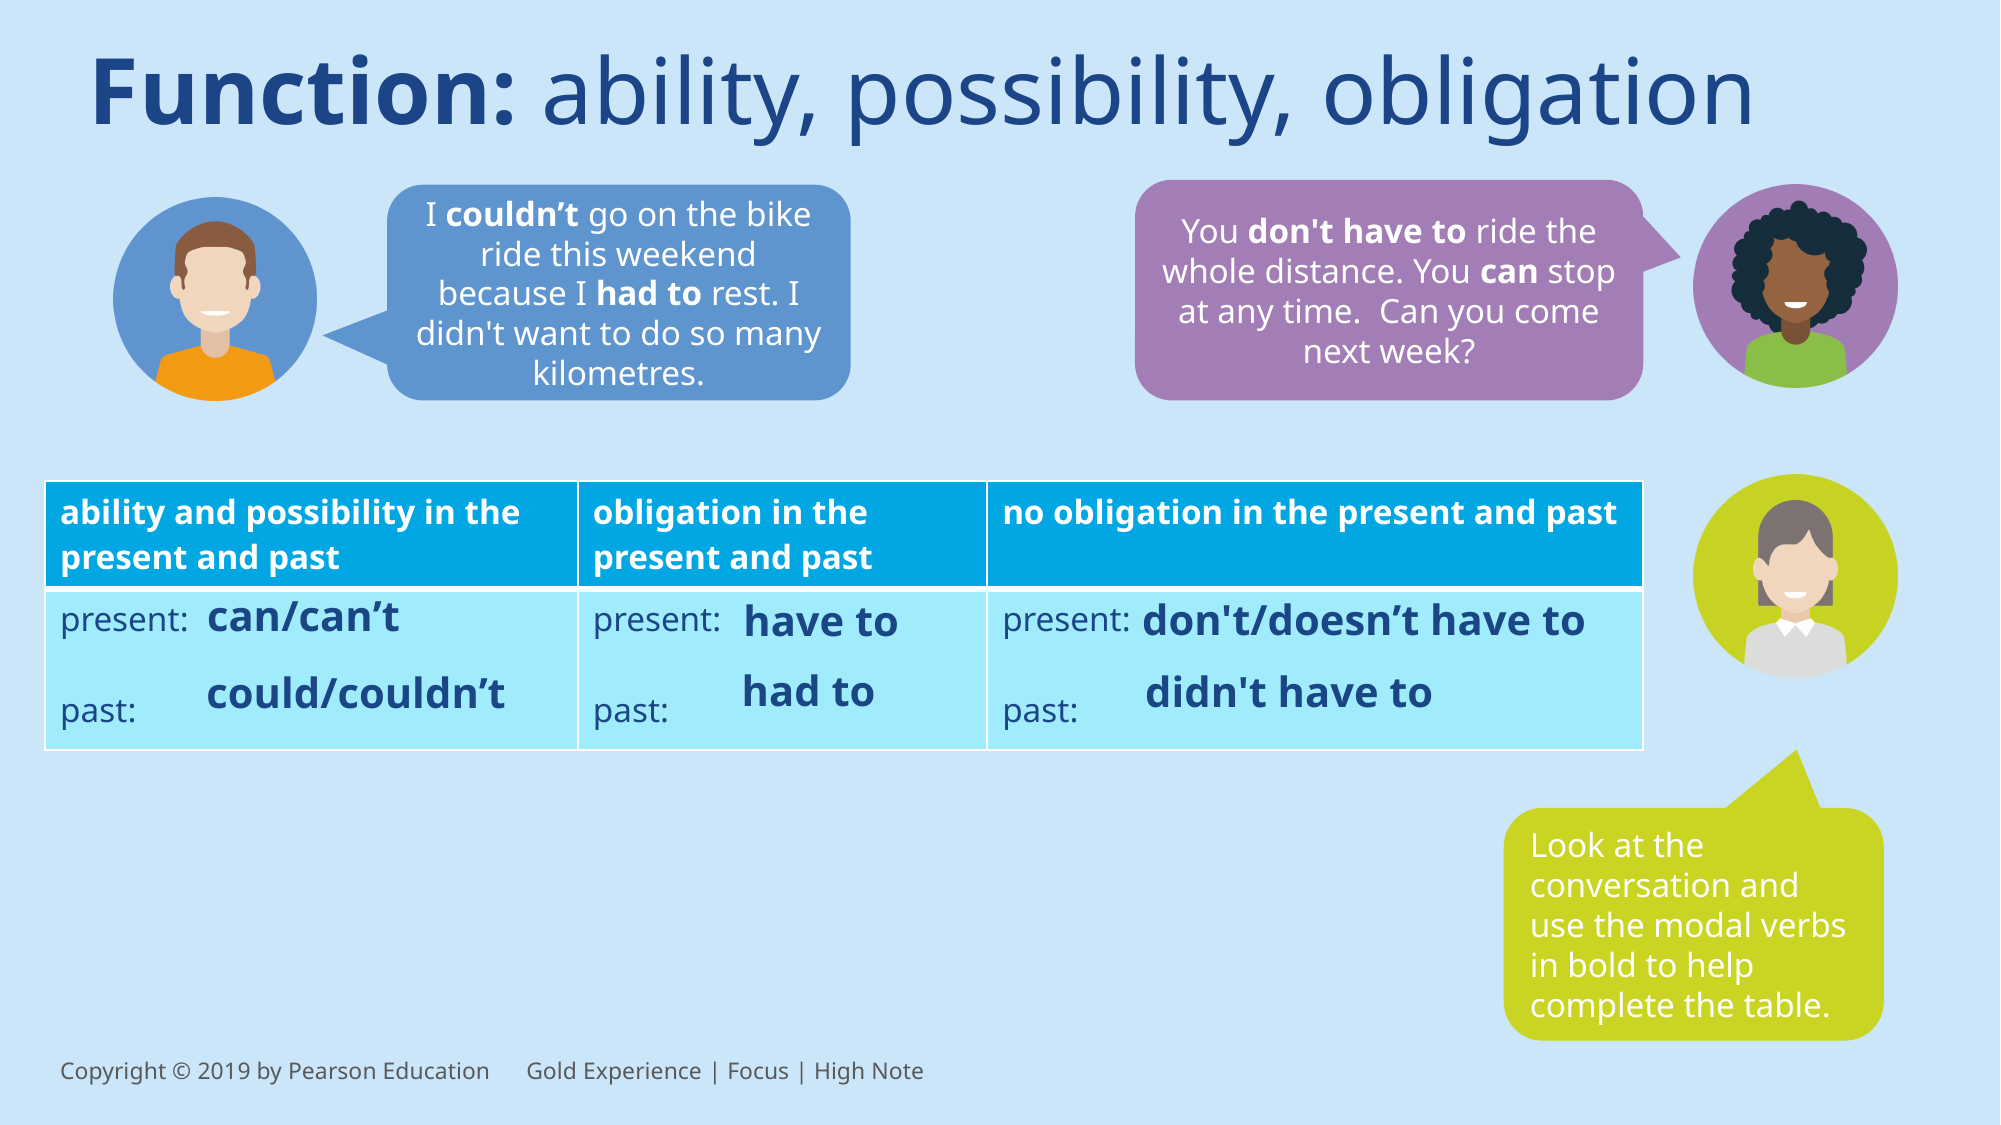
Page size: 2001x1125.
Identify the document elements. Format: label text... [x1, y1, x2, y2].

table_header ability and possibility in the present and past [46, 482, 577, 586]
table_header obligation in the present and past [579, 482, 986, 586]
table_header no obligation in the present and past [988, 482, 1642, 586]
picture [1693, 184, 1898, 389]
title Function: ability, possibility, obligation [73, 37, 1827, 253]
text_box have to [728, 587, 914, 653]
text_box can/can’t [192, 582, 415, 648]
text_box Look at the conversation and use the modal verbs in bold to help complete the table. [1501, 747, 1886, 1043]
text_box You don't have to ride the whole distance. You can stop at any time. Can you come next week? [1132, 177, 1683, 403]
text_box had to [726, 657, 891, 723]
picture [1693, 474, 1898, 679]
table_cell present: past: [579, 592, 986, 749]
table_cell present: past: [988, 592, 1642, 749]
table_cell present: past: [46, 592, 577, 749]
text_box I couldn’t go on the bike ride this weekend because I had to rest. I didn't want to do so many kilometres. [323, 182, 853, 403]
text_box could/couldn’t [191, 659, 521, 725]
picture [113, 196, 317, 401]
text_box didn't have to [1130, 658, 1449, 724]
text_box don't/doesn’t have to [1127, 586, 1601, 652]
footer Copyright © 2019 by Pearson Education Gold Experience | Focus | High Note [45, 1040, 1084, 1101]
